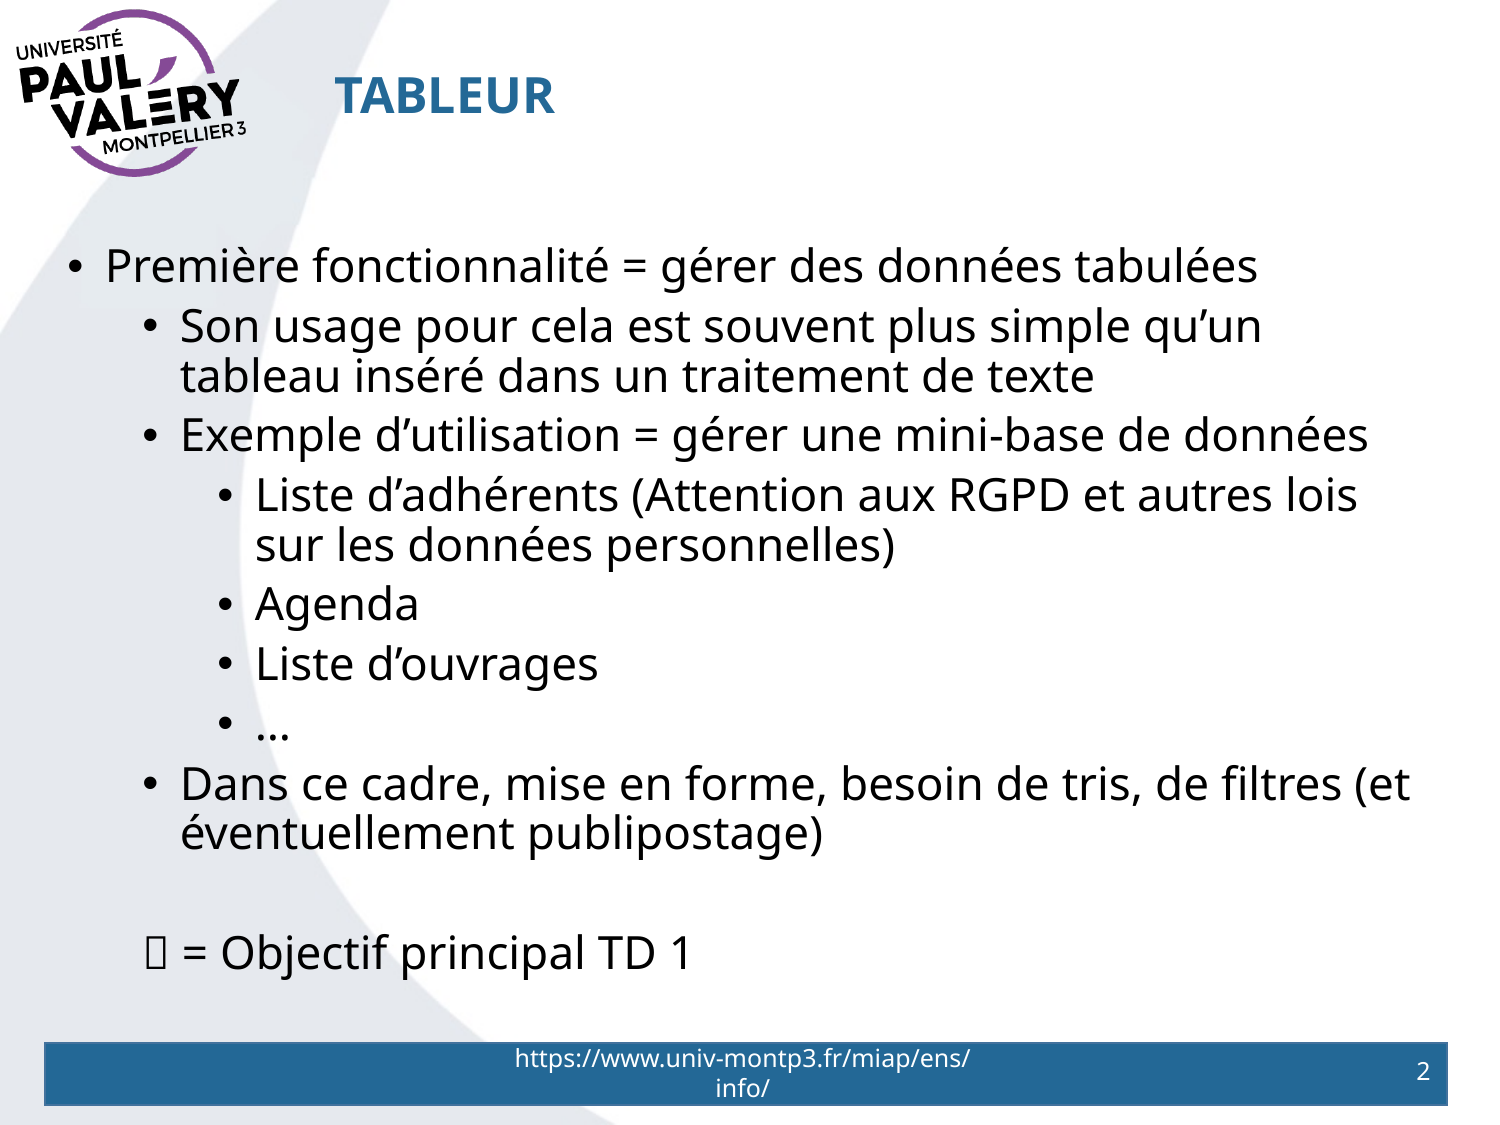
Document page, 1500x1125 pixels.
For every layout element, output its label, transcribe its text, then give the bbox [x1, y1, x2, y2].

picture [0, 0, 1500, 1125]
list Première fonctionnalité = gérer des données tabulées Son usage pour cela est souvent plus simple qu’un tableau inséré dans un traitement de texte Exemple d’utilisation = gérer une mini-base de données Liste d’adhérents (Attention aux RGPD et autres lois sur les données personnelles) Agenda Liste d’ouvrages … Dans ce cadre, mise en forme, besoin de tris, de filtres (et éventuellement publipostage)  = Objectif principal TD 1 [52, 235, 1446, 1001]
slide_number 2 [1107, 1042, 1446, 1103]
title Tableur [319, 28, 1446, 168]
footer https://www.univ-montp3.fr/miap/ens/info/ [482, 1042, 1004, 1103]
